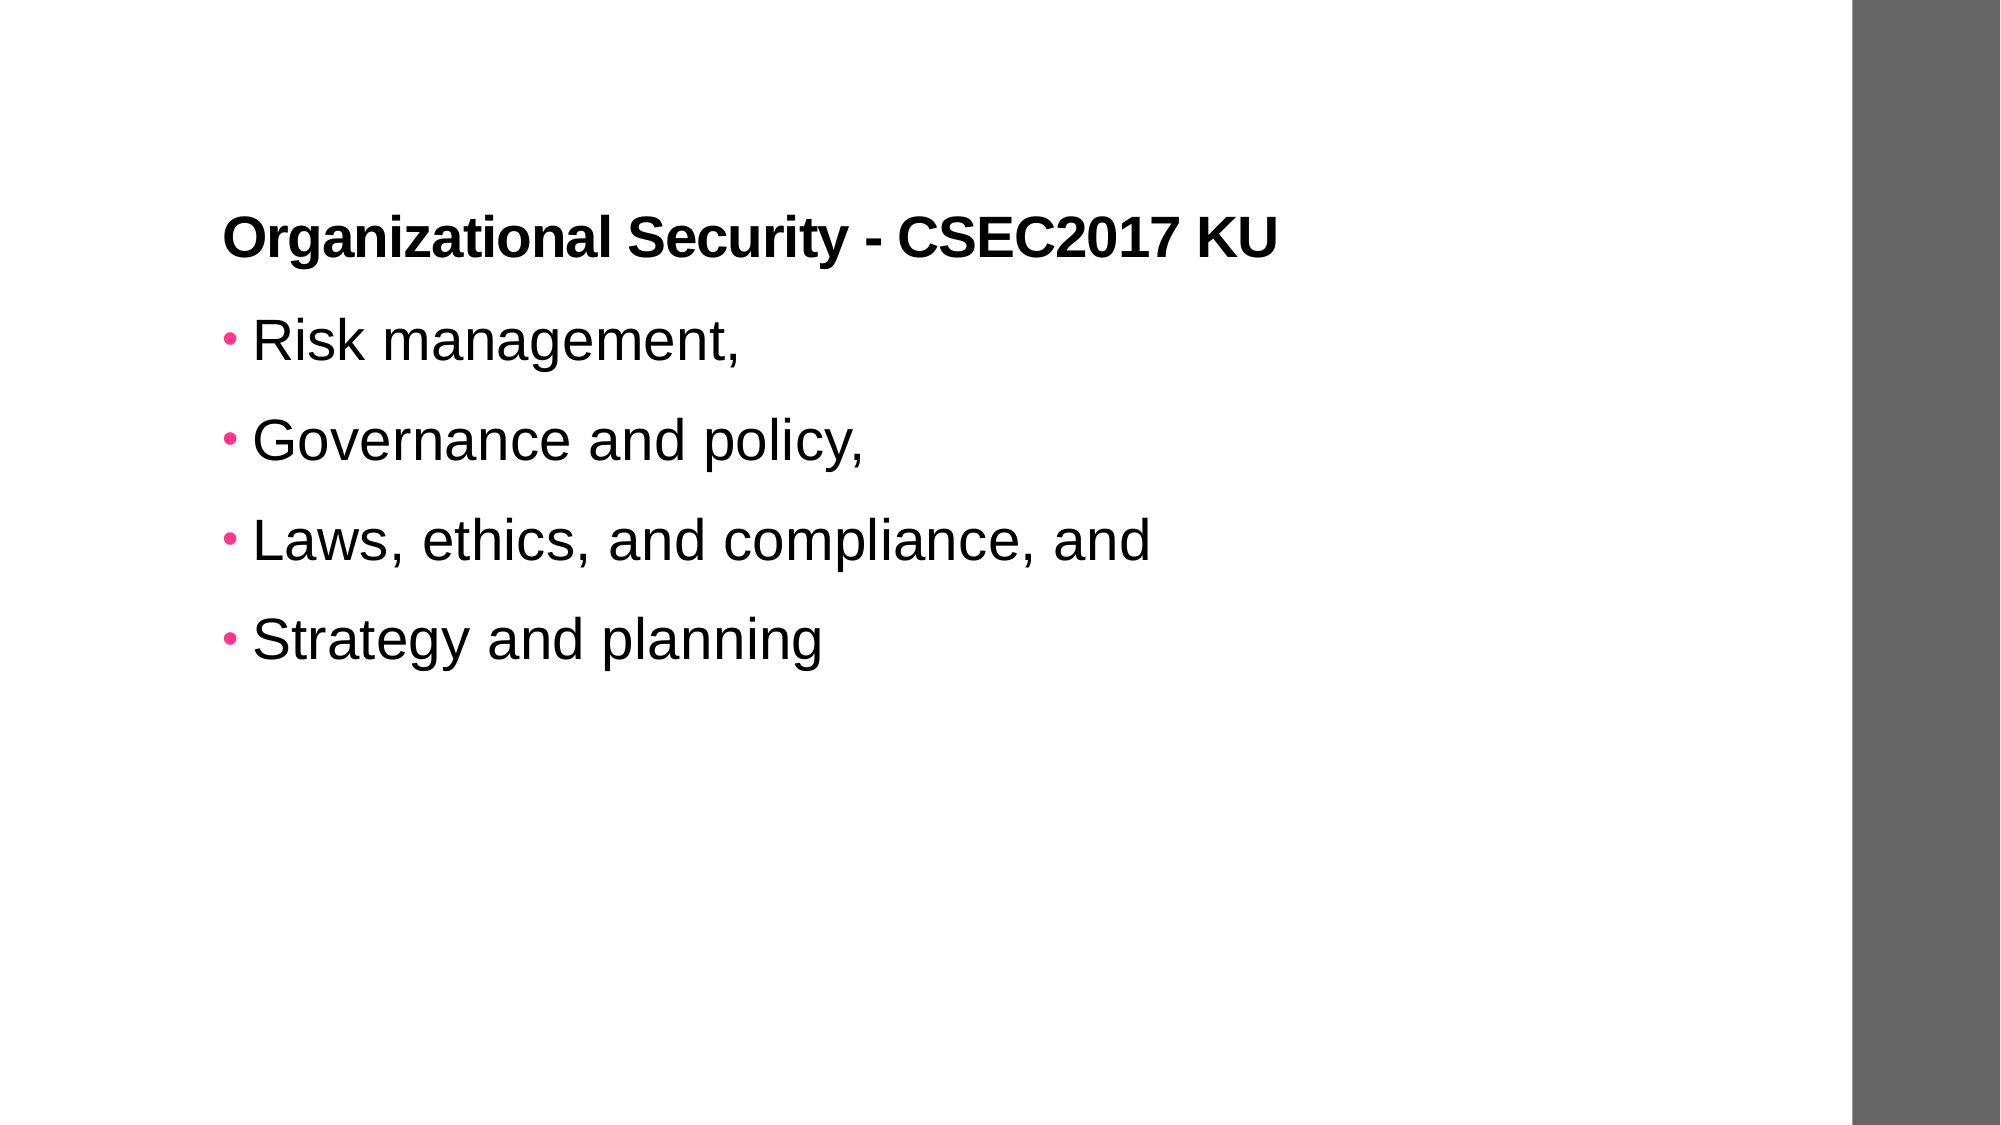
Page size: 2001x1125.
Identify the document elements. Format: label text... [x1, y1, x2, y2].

list Risk management, Governance and policy, Laws, ethics, and compliance, and Strategy and planning [206, 299, 1617, 1014]
title Organizational Security - CSEC2017 KU [206, 43, 1797, 278]
